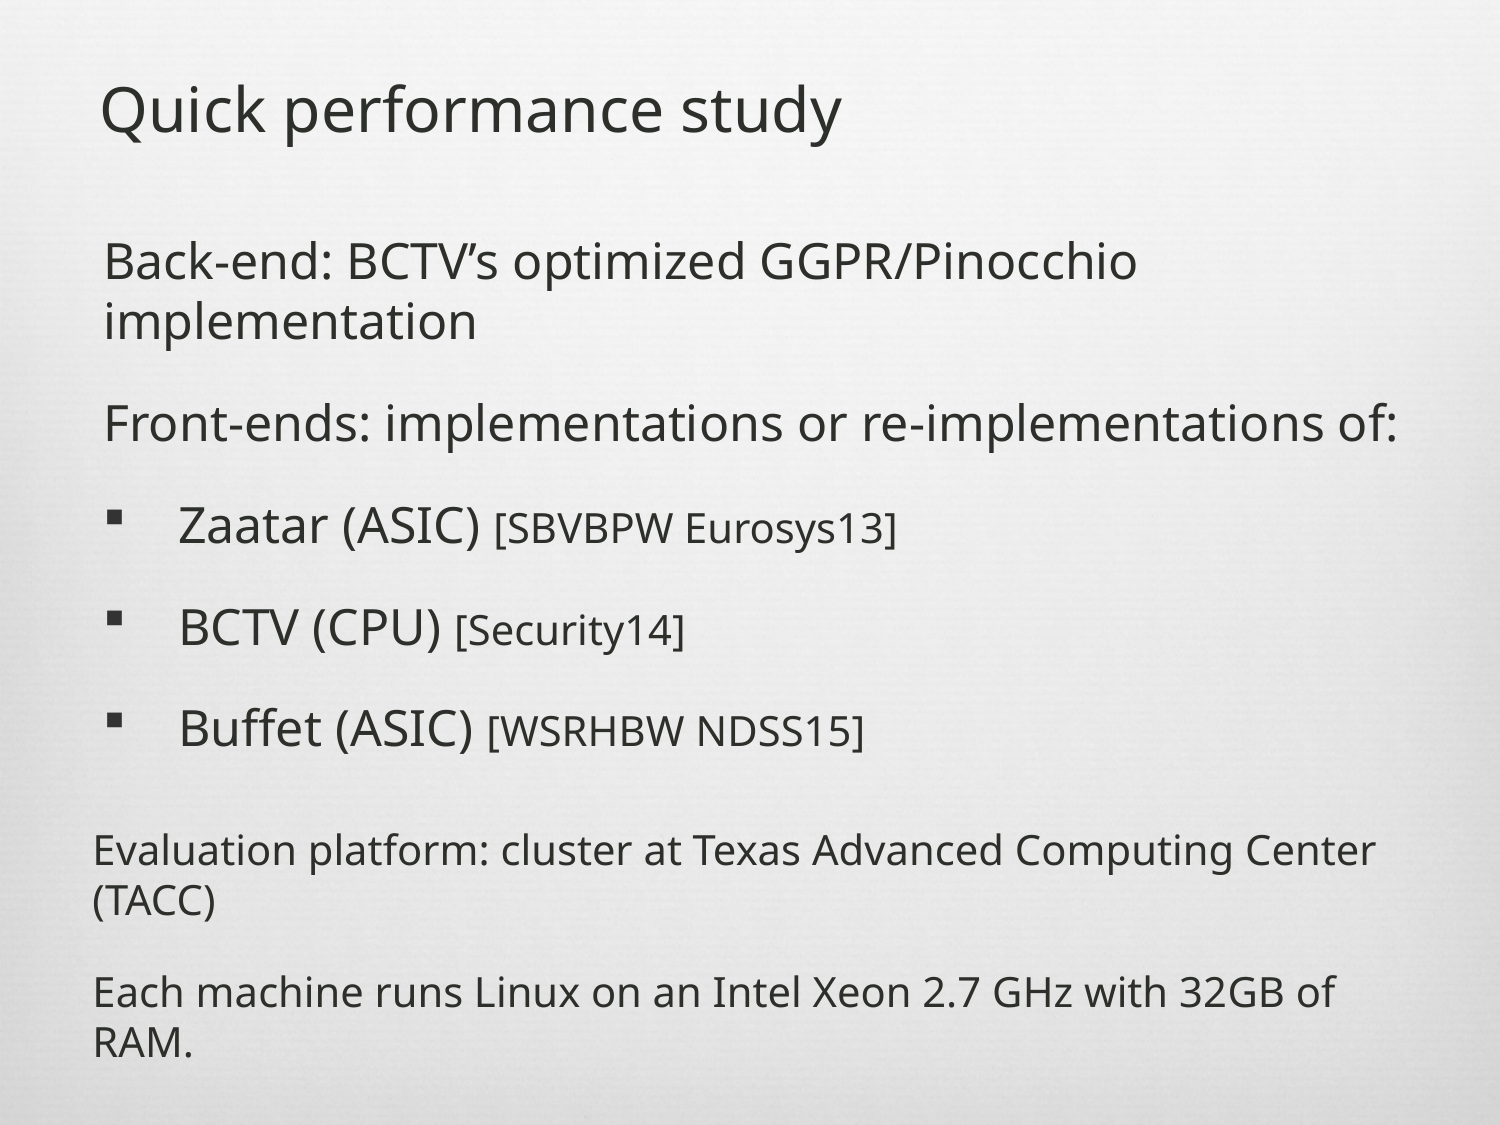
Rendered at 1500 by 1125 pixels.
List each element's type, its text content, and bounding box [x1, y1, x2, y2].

text_box Evaluation platform: cluster at Texas Advanced Computing Center (tacc) Each machine runs Linux on an Intel Xeon 2.7 GHz with 32gb of ram. [77, 816, 1459, 1094]
text_box Back-end: BCTV’s optimized GGPR/Pinocchio implementation Front-ends: implementations or re-implementations of: Zaatar (ASIC) [sbvbpw Eurosys13] BCTV (CPU) [Security14] Buffet (ASIC) [wsrhbw ndss15] [88, 222, 1485, 886]
list Quick performance study [84, 62, 1063, 183]
